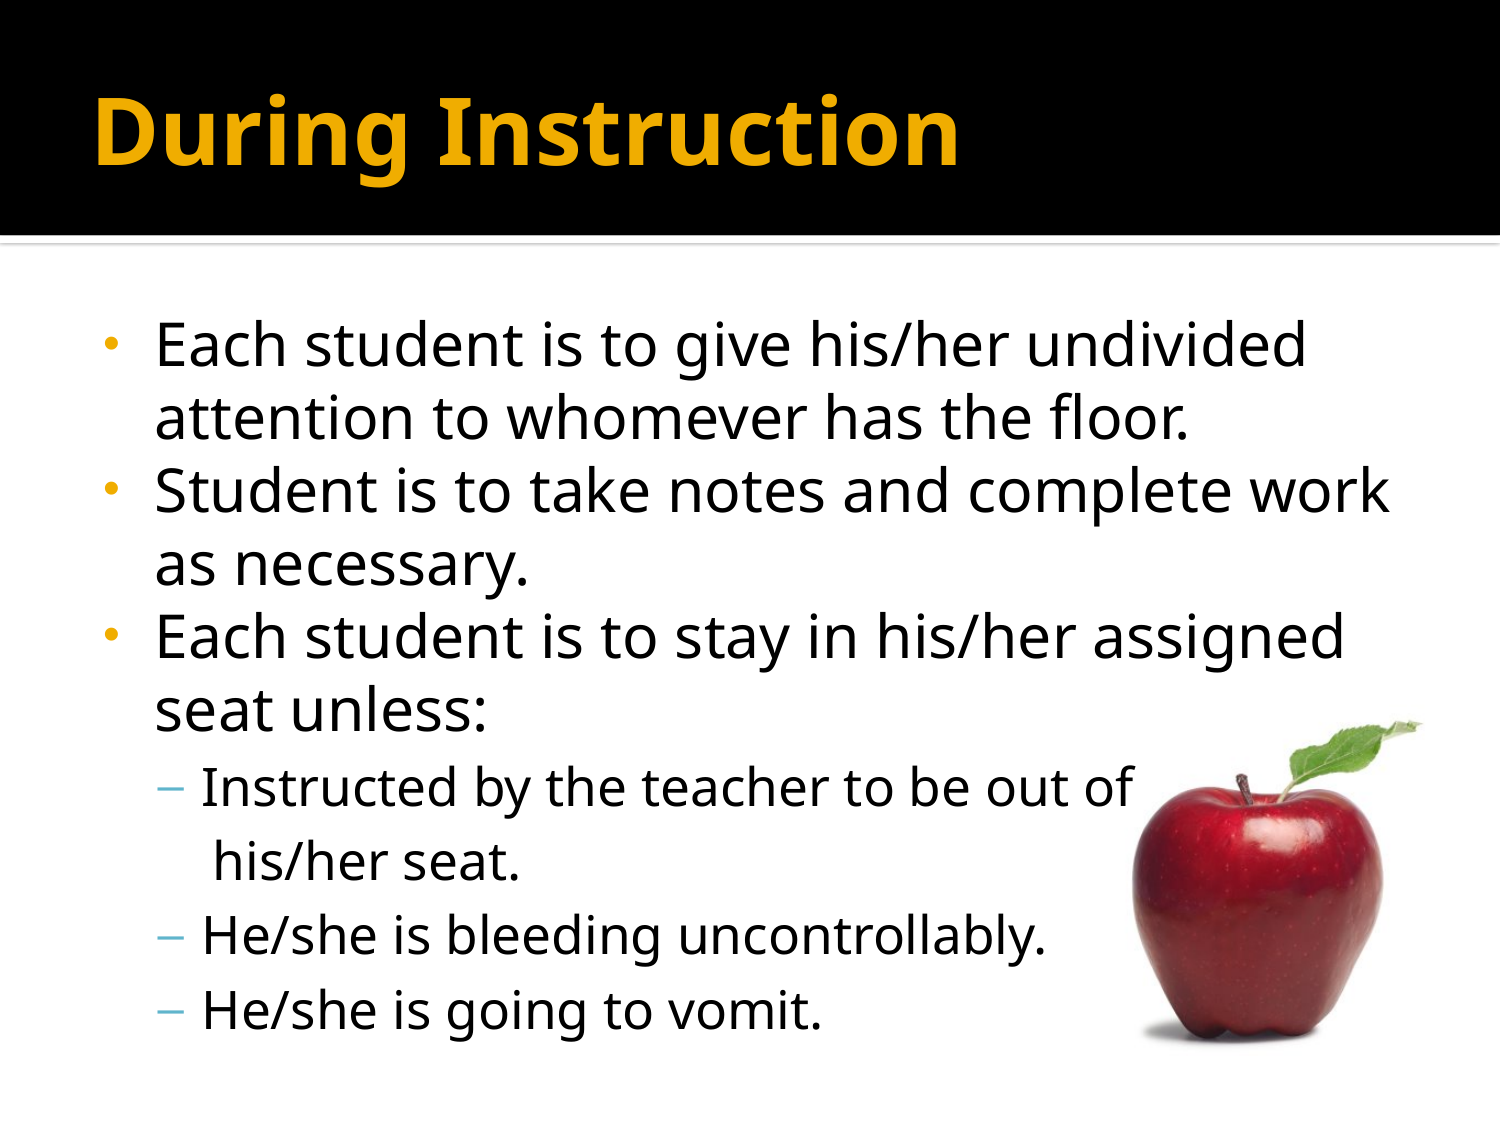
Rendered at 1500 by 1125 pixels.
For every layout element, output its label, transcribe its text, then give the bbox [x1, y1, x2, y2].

title During Instruction [75, 25, 1425, 231]
picture [1073, 687, 1452, 1069]
list Each student is to give his/her undivided attention to whomever has the floor. Student is to take notes and complete work as necessary. Each student is to stay in his/her assigned seat unless: Instructed by the teacher to be out of his/her seat. He/she is bleeding uncontrollably. He/she is going to vomit. [75, 291, 1425, 1050]
